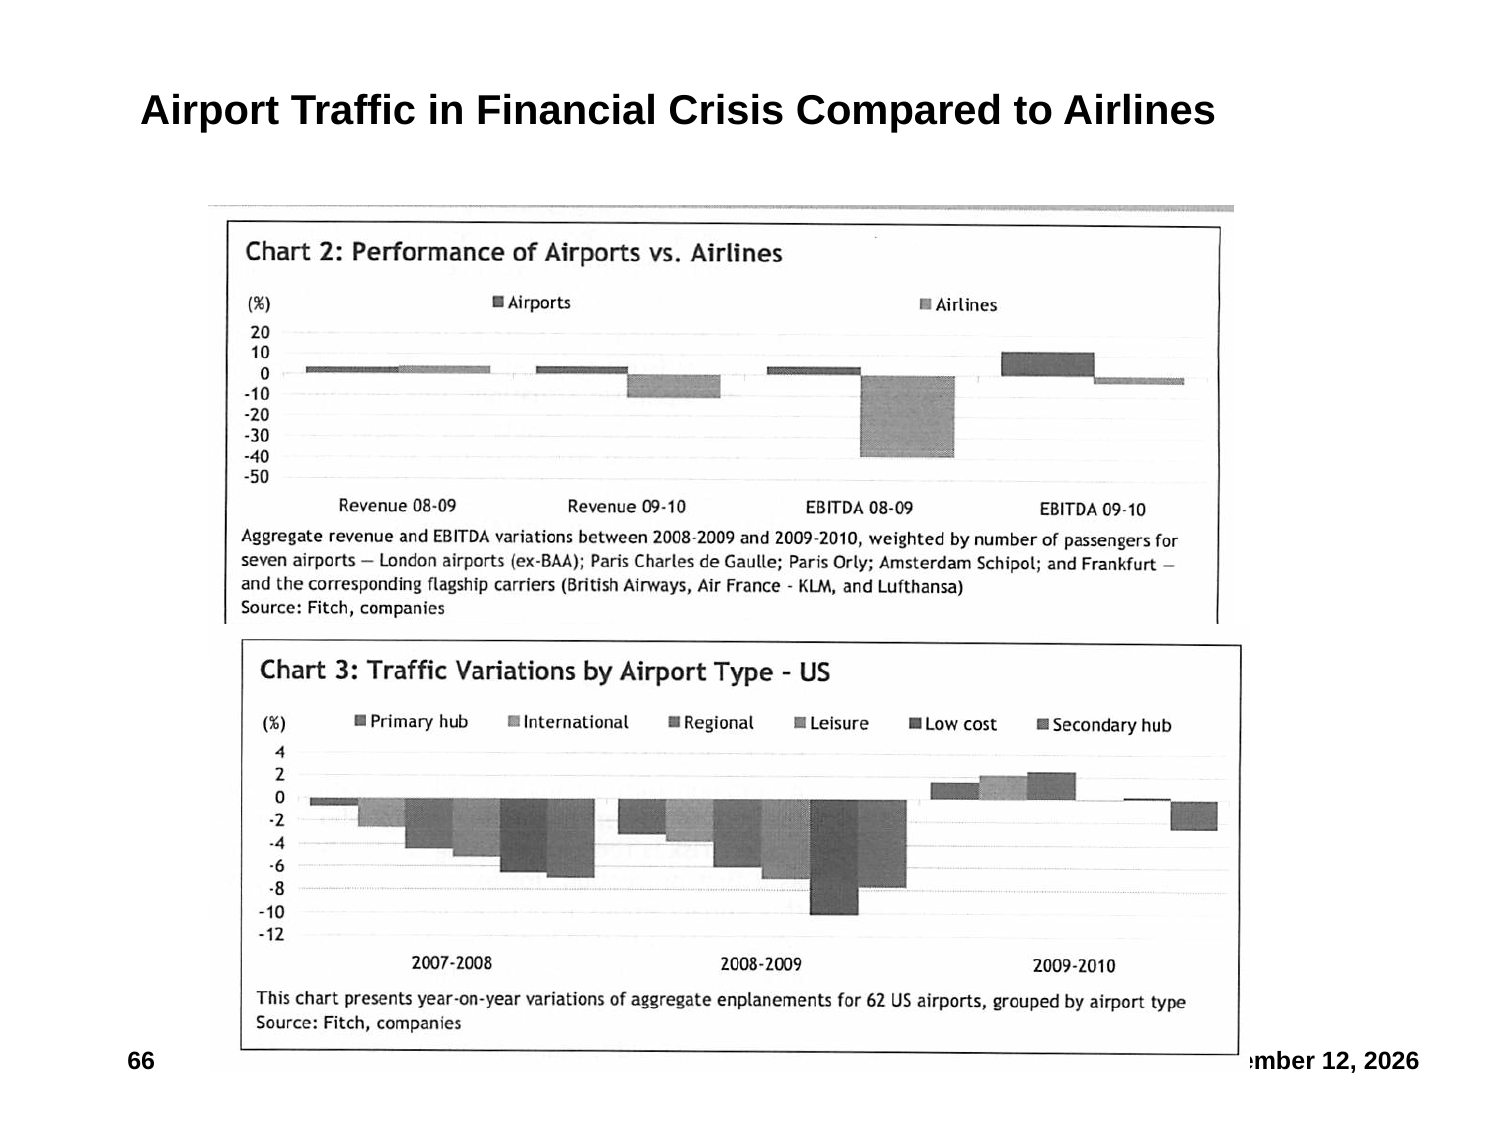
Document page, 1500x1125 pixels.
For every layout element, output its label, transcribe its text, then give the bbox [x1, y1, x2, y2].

title Airport Traffic in Financial Crisis Compared to Airlines [124, 74, 1376, 226]
picture [208, 205, 1250, 1072]
